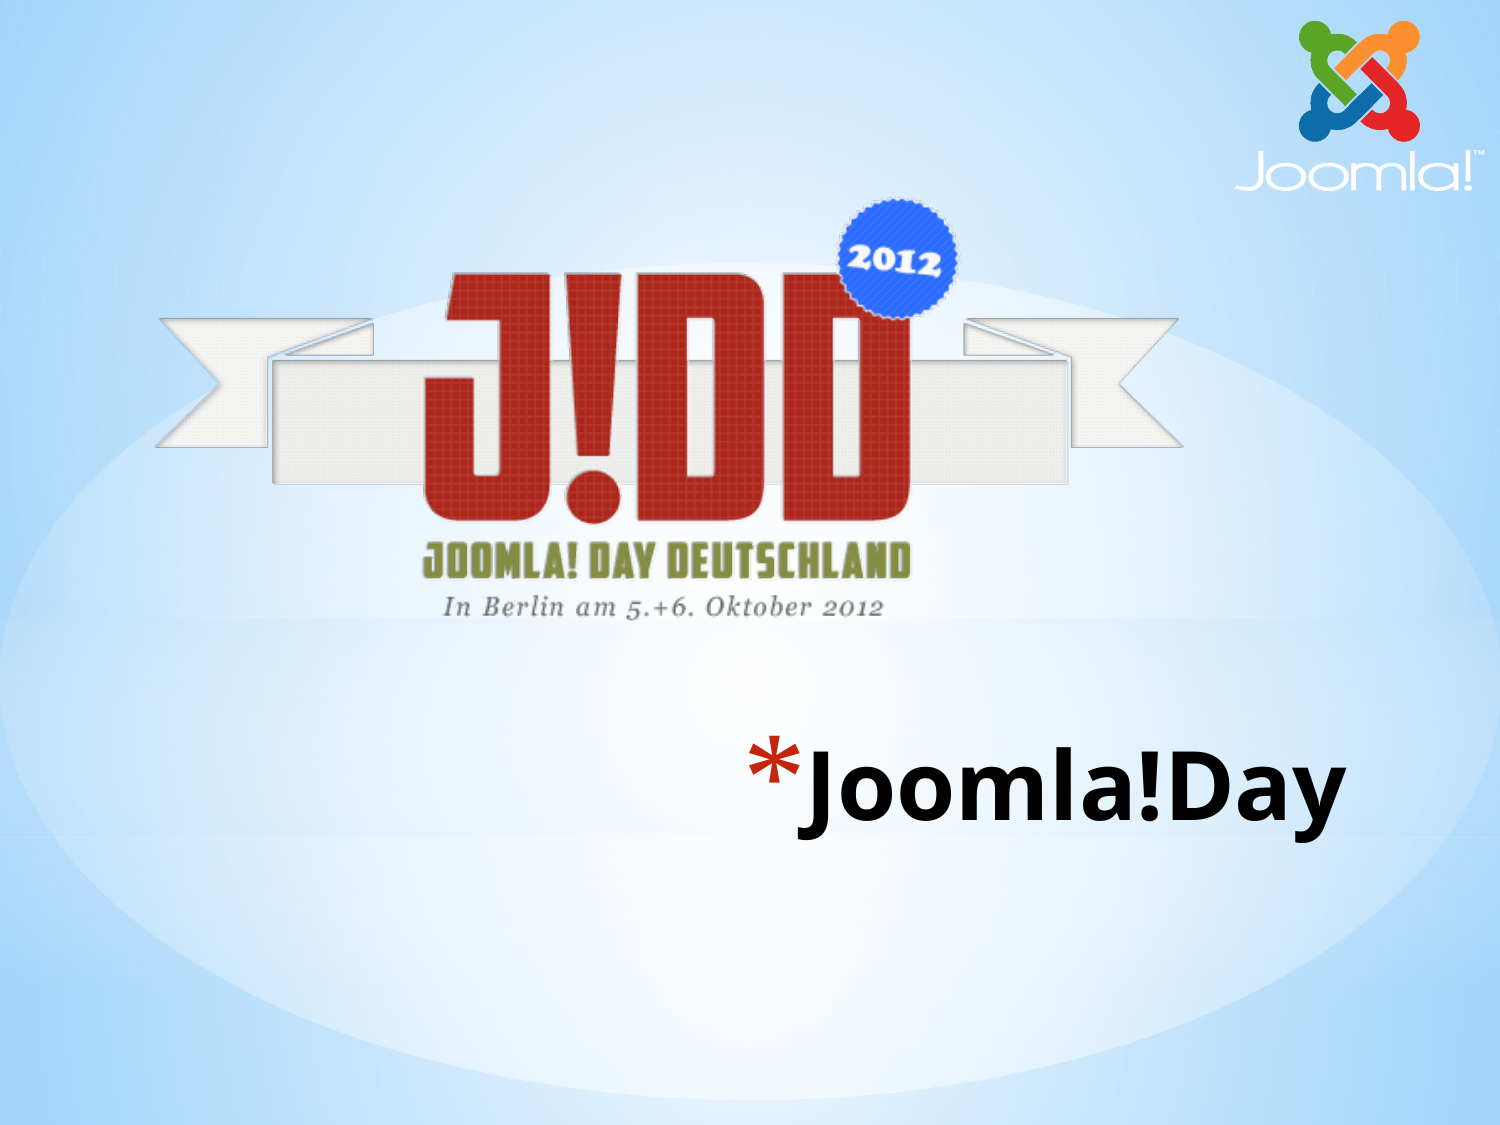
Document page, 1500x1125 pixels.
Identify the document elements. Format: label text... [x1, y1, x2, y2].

title Joomla!Day [183, 717, 1363, 905]
picture [154, 196, 1185, 626]
picture [1234, 19, 1485, 191]
